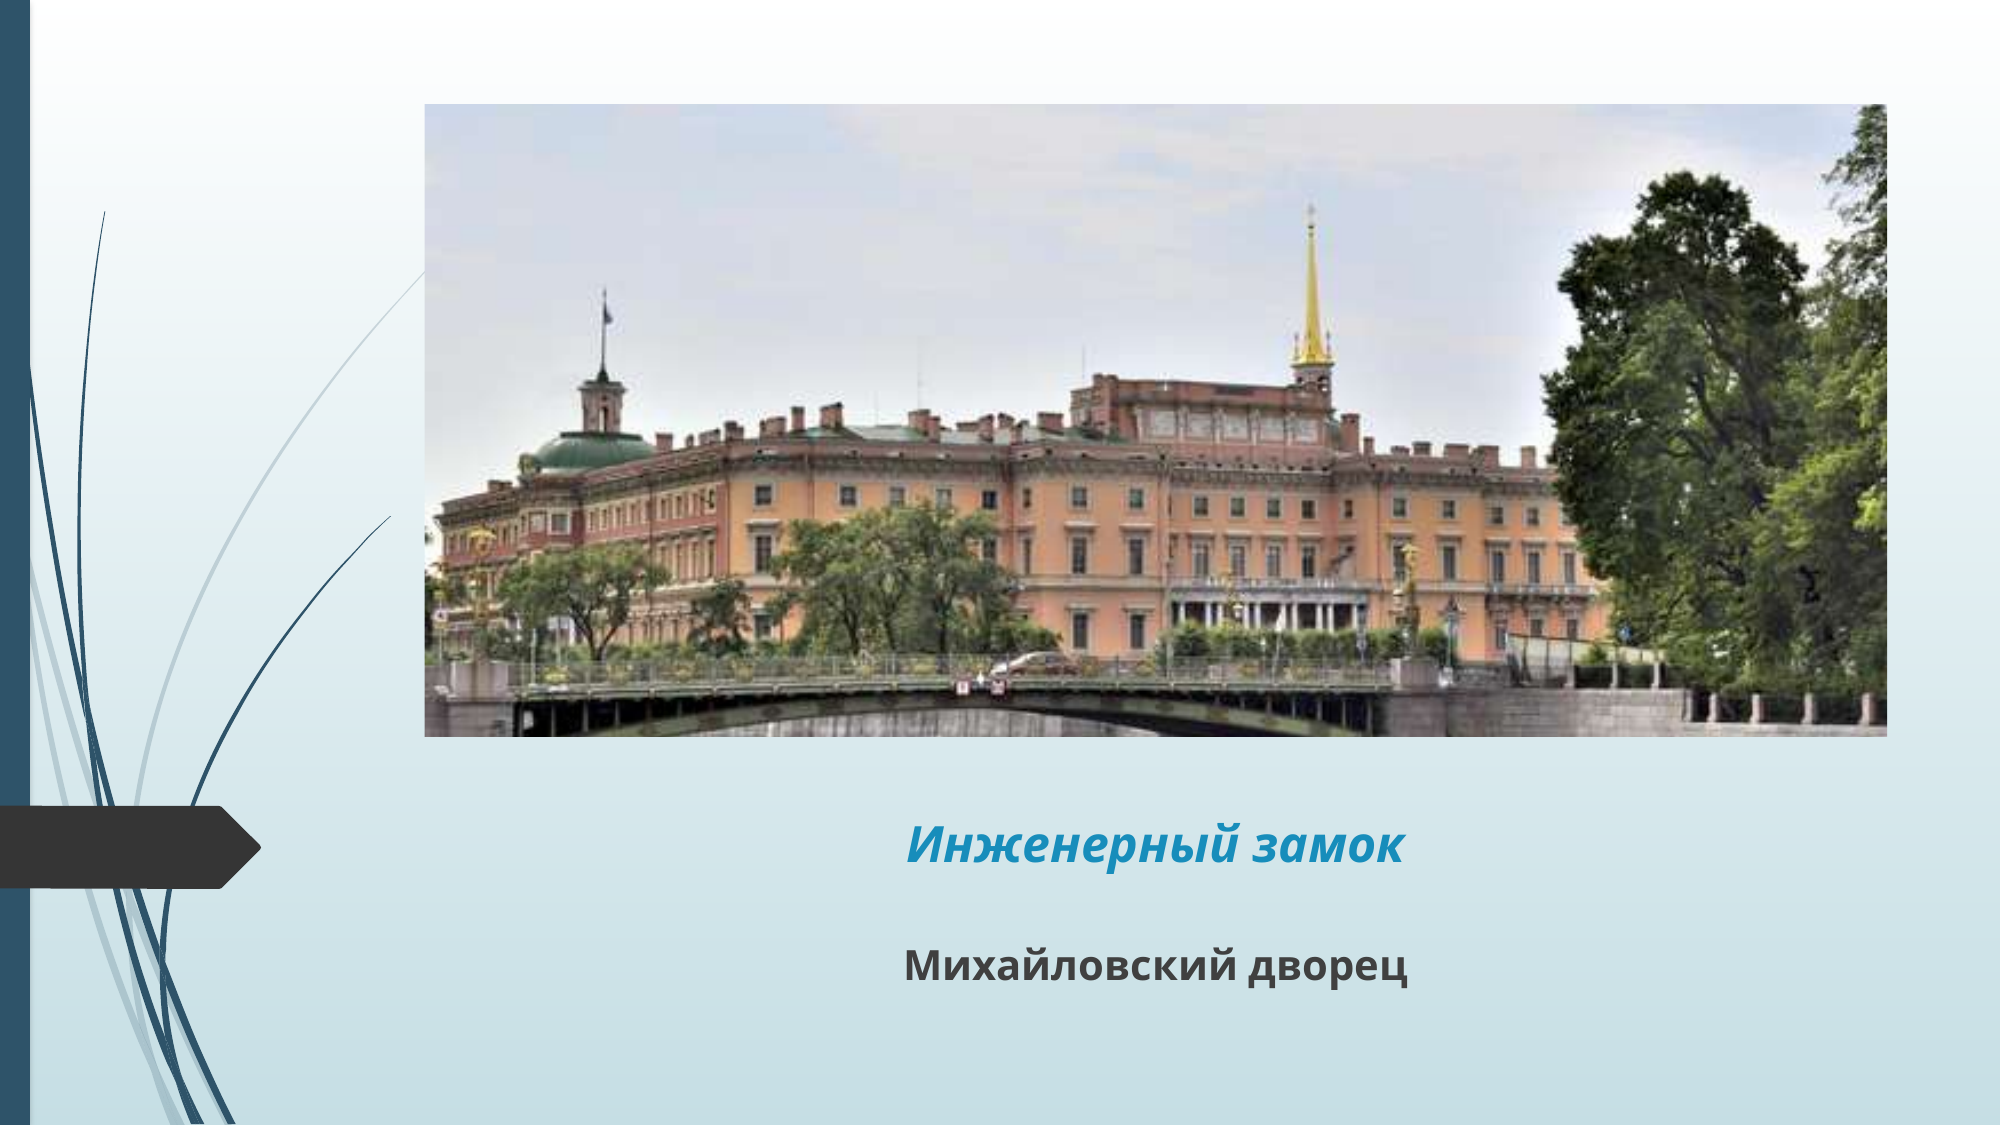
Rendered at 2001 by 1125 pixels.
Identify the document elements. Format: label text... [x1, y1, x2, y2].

title Инженерный замок [424, 787, 1888, 881]
picture [424, 103, 1888, 737]
list Михайловский дворец [424, 931, 1888, 1016]
